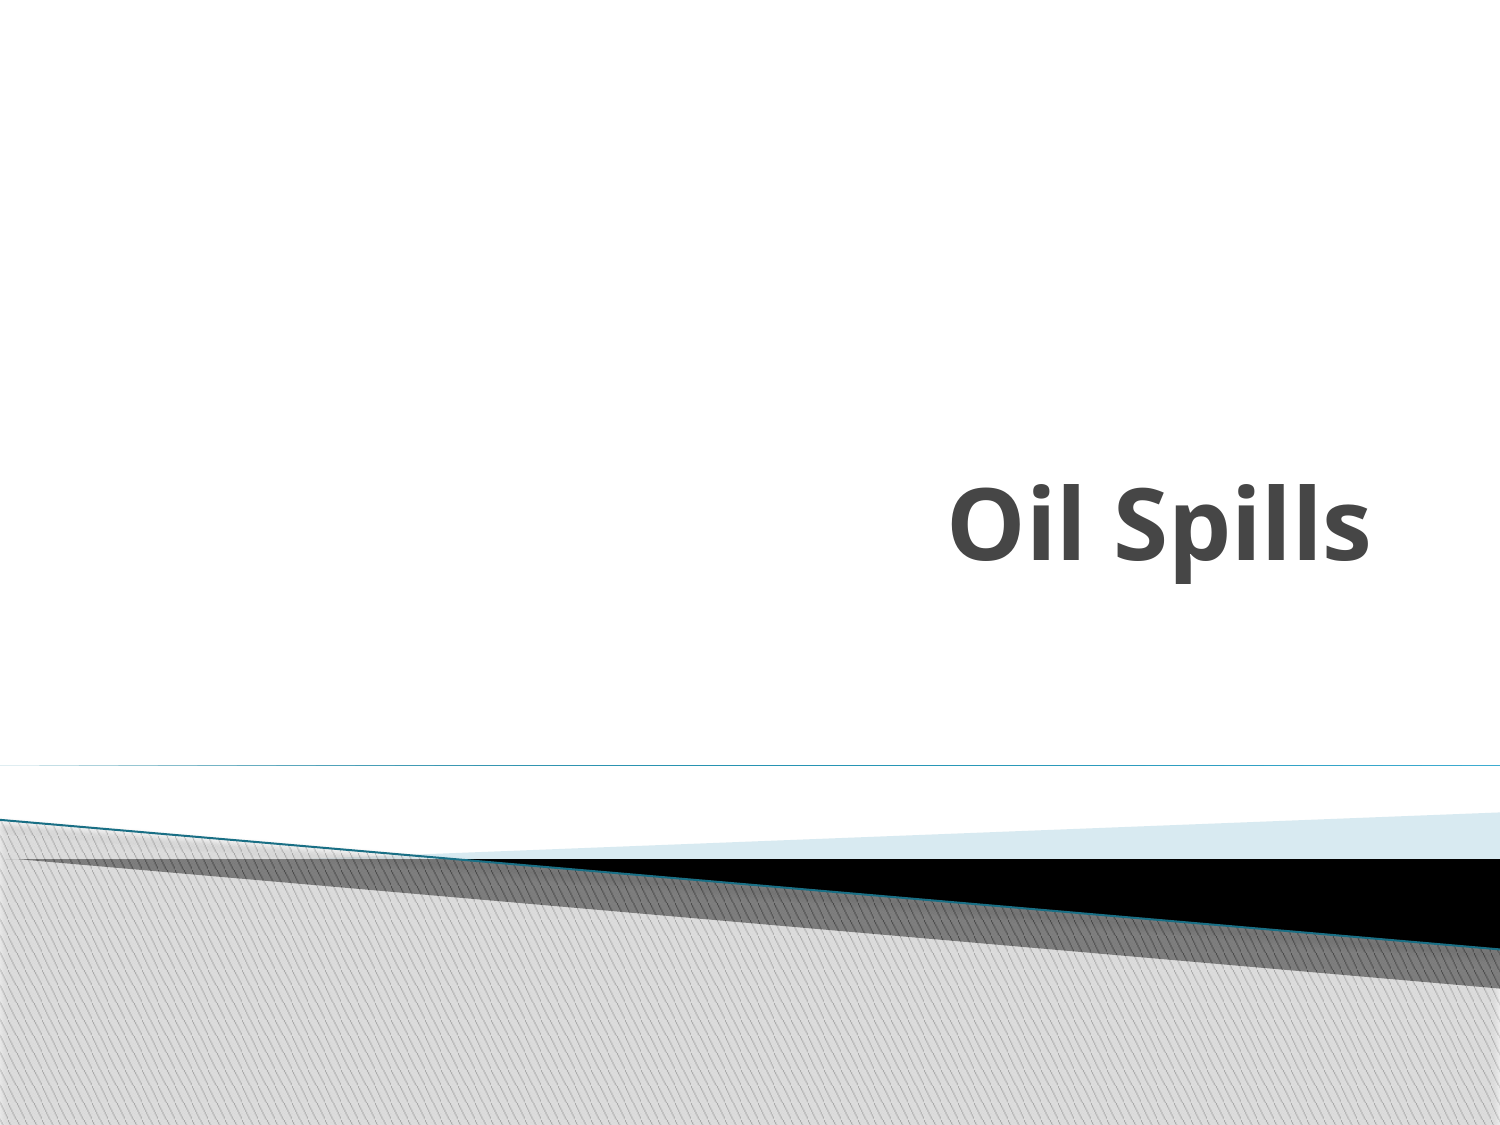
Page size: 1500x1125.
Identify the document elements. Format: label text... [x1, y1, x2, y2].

picture [5, 859, 1500, 989]
title Oil Spills [112, 287, 1388, 588]
